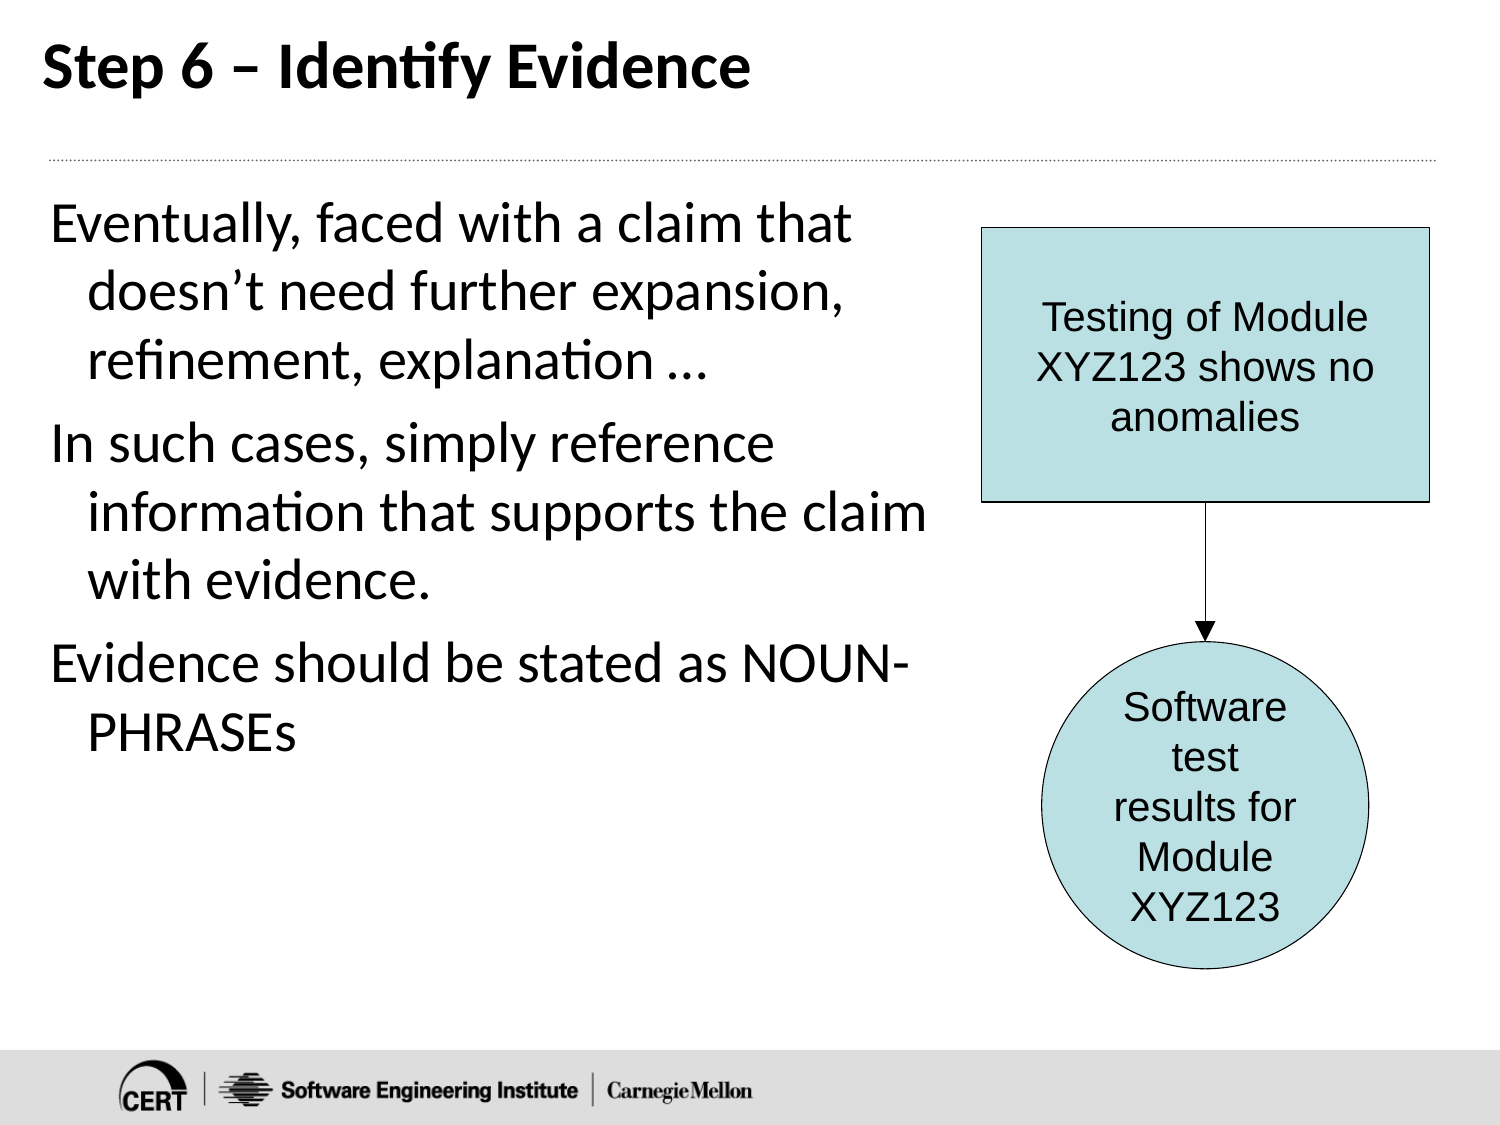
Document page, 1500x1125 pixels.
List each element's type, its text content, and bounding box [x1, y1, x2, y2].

title Step 6 – Identify Evidence [42, 37, 1434, 155]
list Eventually, faced with a claim that doesn’t need further expansion, refinement, explanation … In such cases, simply reference information that supports the claim with evidence. Evidence should be stated as NOUN-PHRASEs [49, 187, 952, 1001]
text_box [980, 227, 1430, 969]
picture [102, 1056, 765, 1117]
